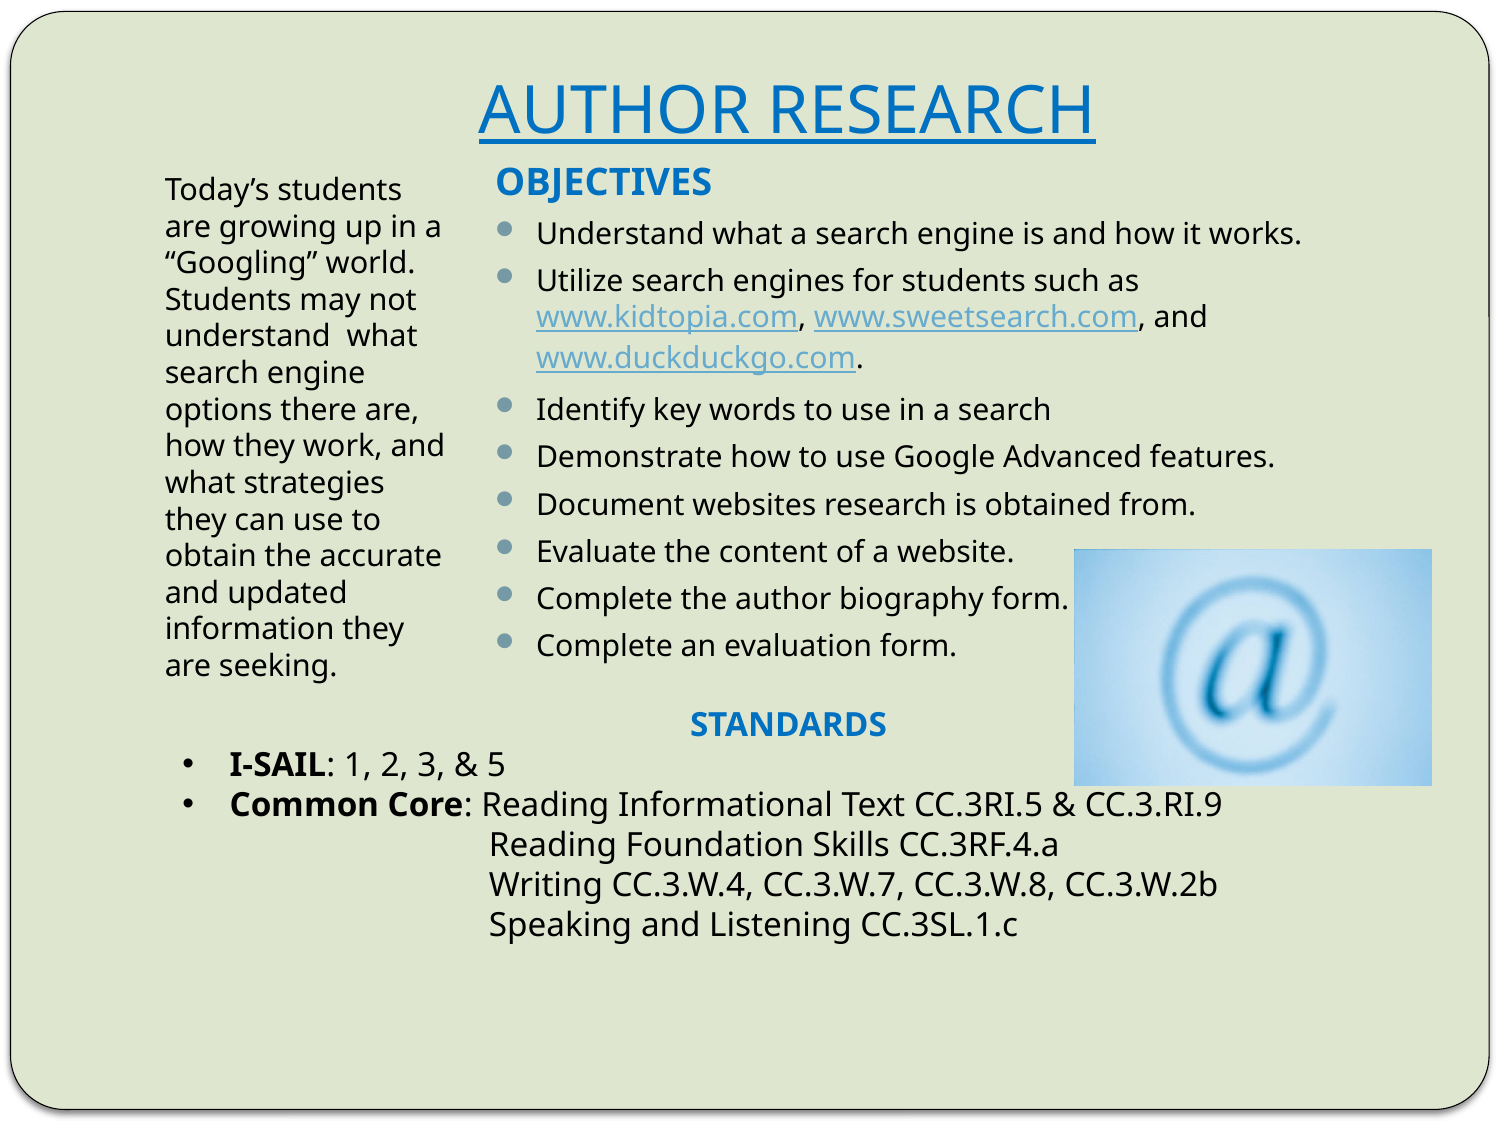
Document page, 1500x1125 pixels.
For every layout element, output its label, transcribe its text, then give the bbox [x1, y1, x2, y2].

list Today’s students are growing up in a “Googling” world. Students may not understand what search engine options there are, how they work, and what strategies they can use to obtain the accurate and updated information they are seeking. [150, 162, 463, 700]
list OBJECTIVES Understand what a search engine is and how it works. Utilize search engines for students such as www.kidtopia.com, www.sweetsearch.com, and www.duckduckgo.com. Identify key words to use in a search Demonstrate how to use Google Advanced features. Document websites research is obtained from. Evaluate the content of a website. Complete the author biography form. Complete an evaluation form. [480, 149, 1418, 675]
text_box STANDARDS I-SAIL: 1, 2, 3, & 5 Common Core: Reading Informational Text CC.3RI.5 & CC.3.RI.9 Reading Foundation Skills CC.3RF.4.a Writing CC.3.W.4, CC.3.W.7, CC.3.W.8, CC.3.W.2b Speaking and Listening CC.3SL.1.c [167, 695, 1418, 951]
title AUTHOR RESEARCH [150, 44, 1425, 163]
picture [1074, 549, 1432, 786]
